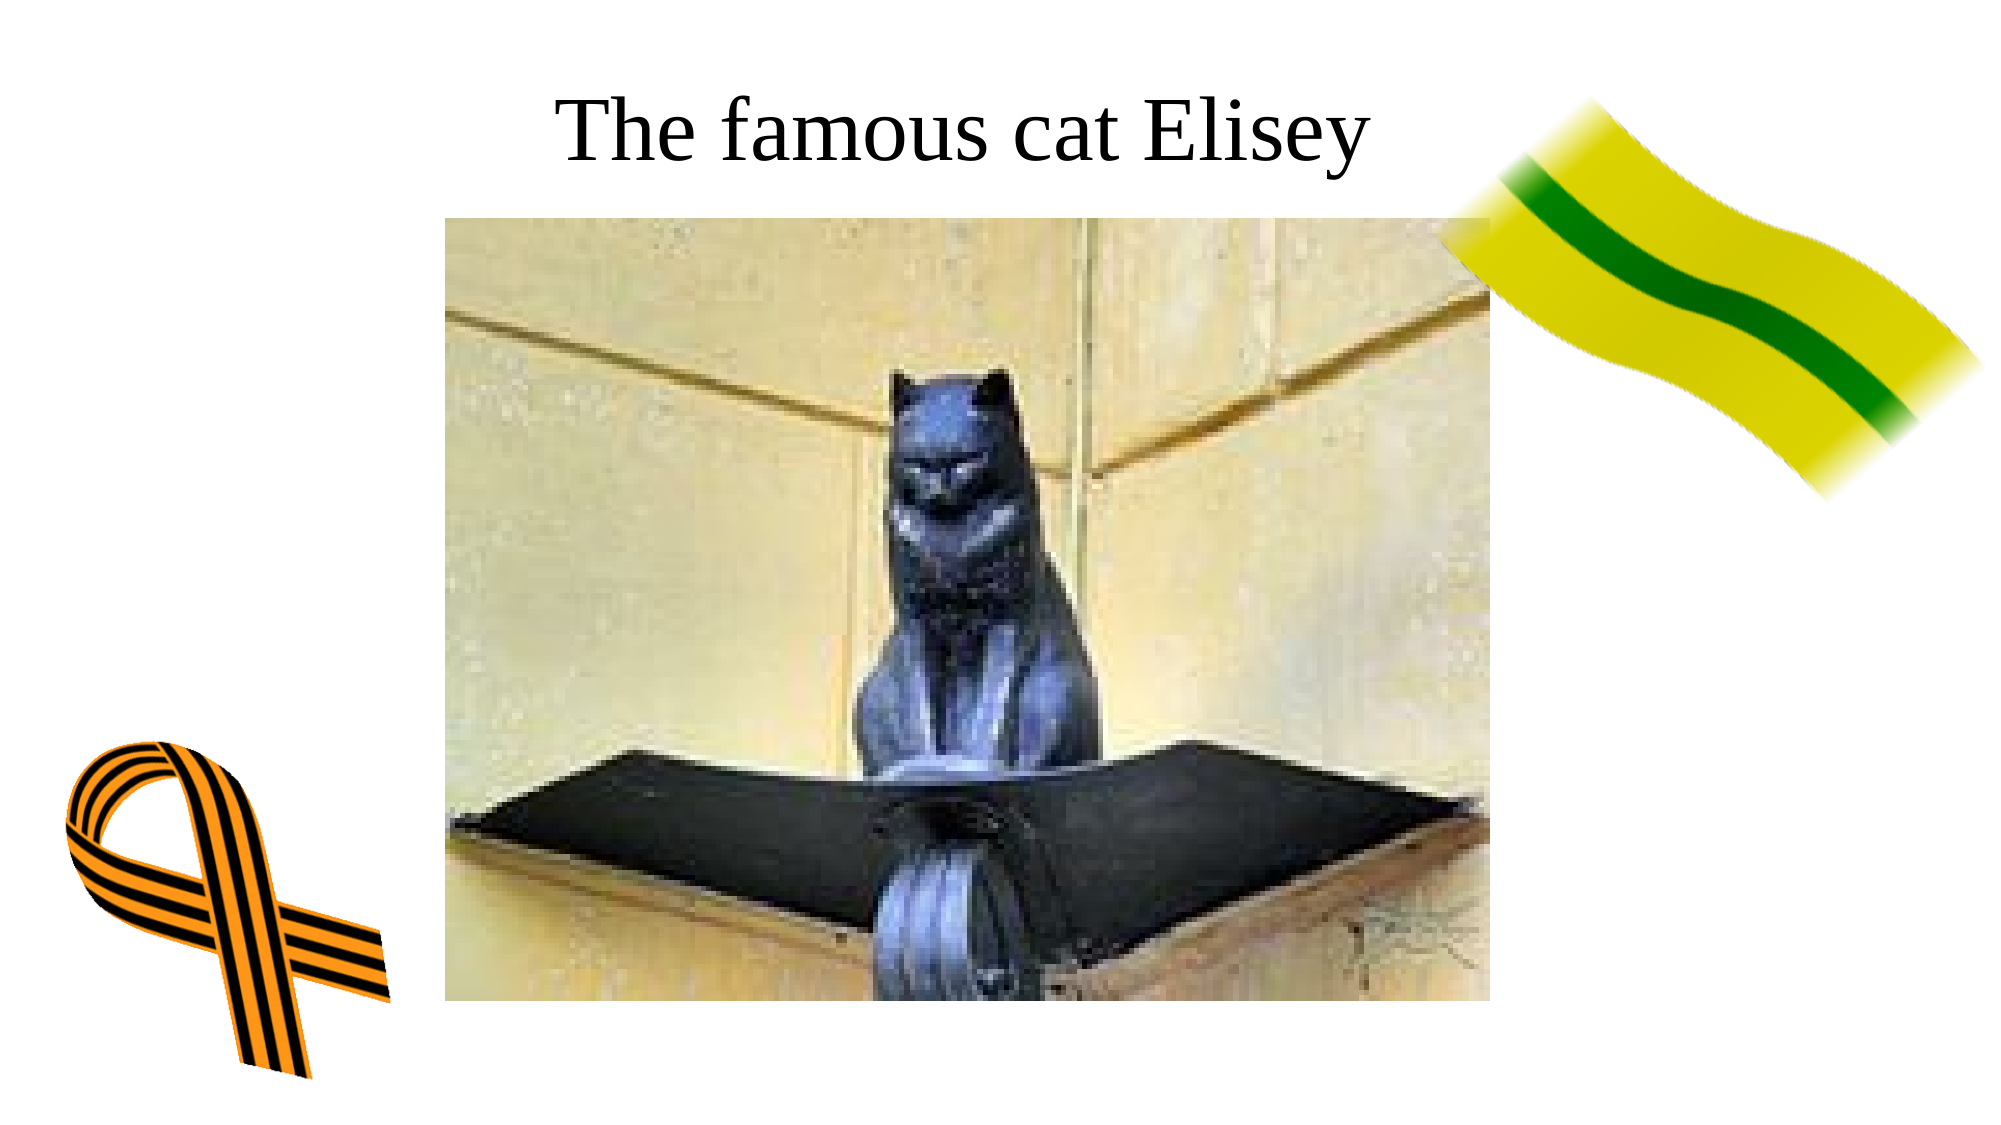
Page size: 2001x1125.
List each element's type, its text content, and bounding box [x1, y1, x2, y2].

picture [445, 2, 1999, 1002]
text_box The famous cat Elisey [539, 61, 1427, 187]
picture [51, 728, 402, 1084]
